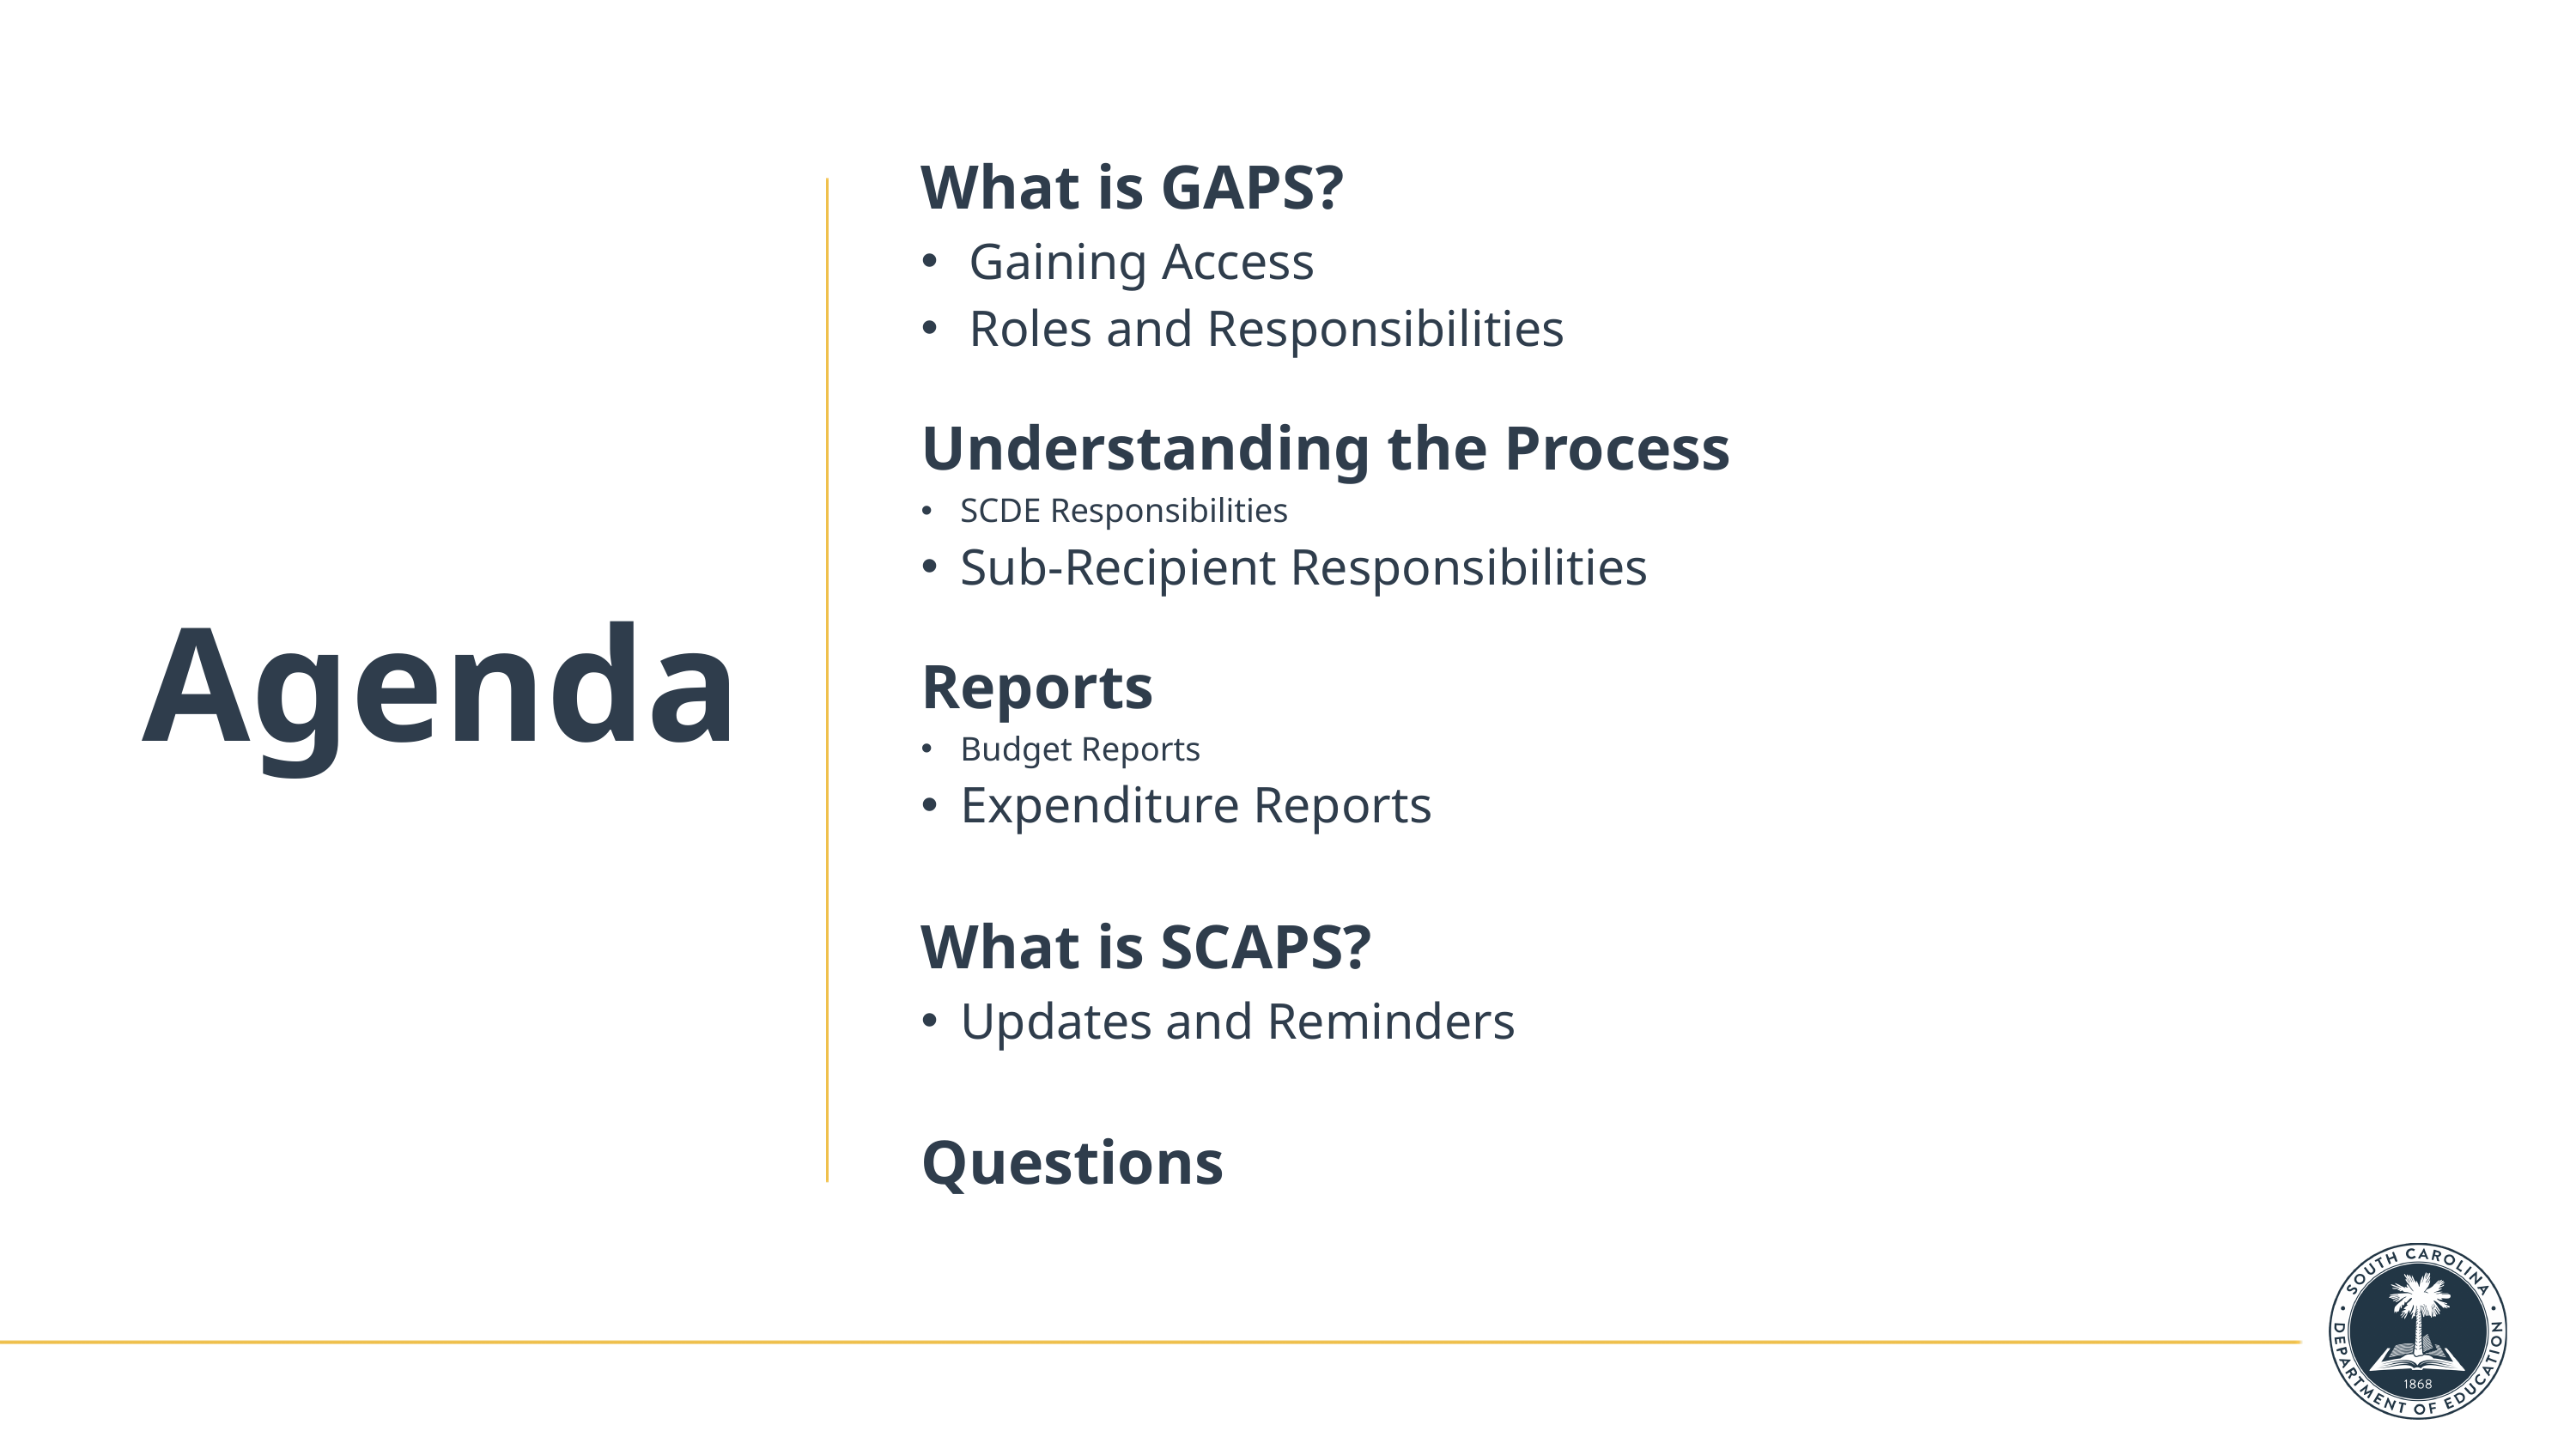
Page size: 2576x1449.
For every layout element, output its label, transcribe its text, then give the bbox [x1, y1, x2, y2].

list What is GAPS? Gaining Access Roles and Responsibilities Understanding the Process SCDE Responsibilities Sub-Recipient Responsibilities Reports Budget Reports Expenditure Reports What is SCAPS? Updates and Reminders Questions [908, 138, 2447, 1222]
picture [2329, 1243, 2507, 1420]
title Agenda [129, 178, 785, 1183]
